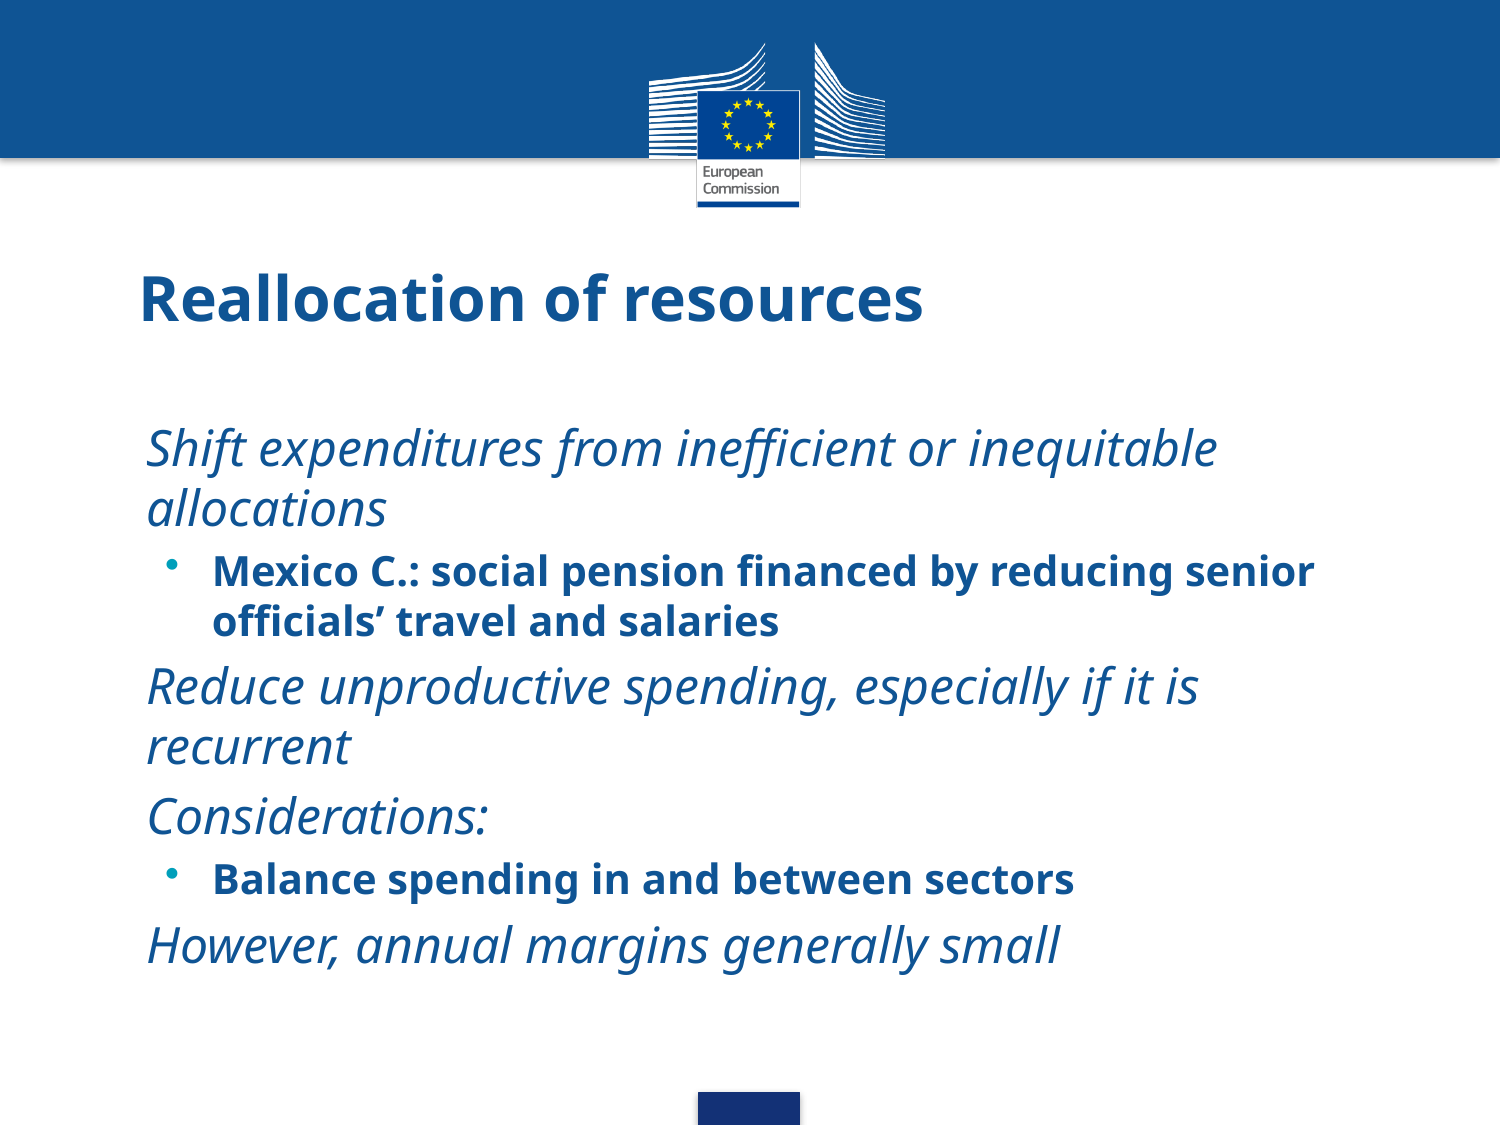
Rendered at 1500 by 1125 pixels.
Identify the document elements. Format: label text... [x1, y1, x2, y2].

title Reallocation of resources [64, 219, 1415, 374]
picture [649, 42, 885, 208]
list Shift expenditures from inefficient or inequitable allocations Mexico C.: social pension financed by reducing senior officials’ travel and salaries Reduce unproductive spending, especially if it is recurrent Considerations: Balance spending in and between sectors However, annual margins generally small [75, 408, 1425, 988]
